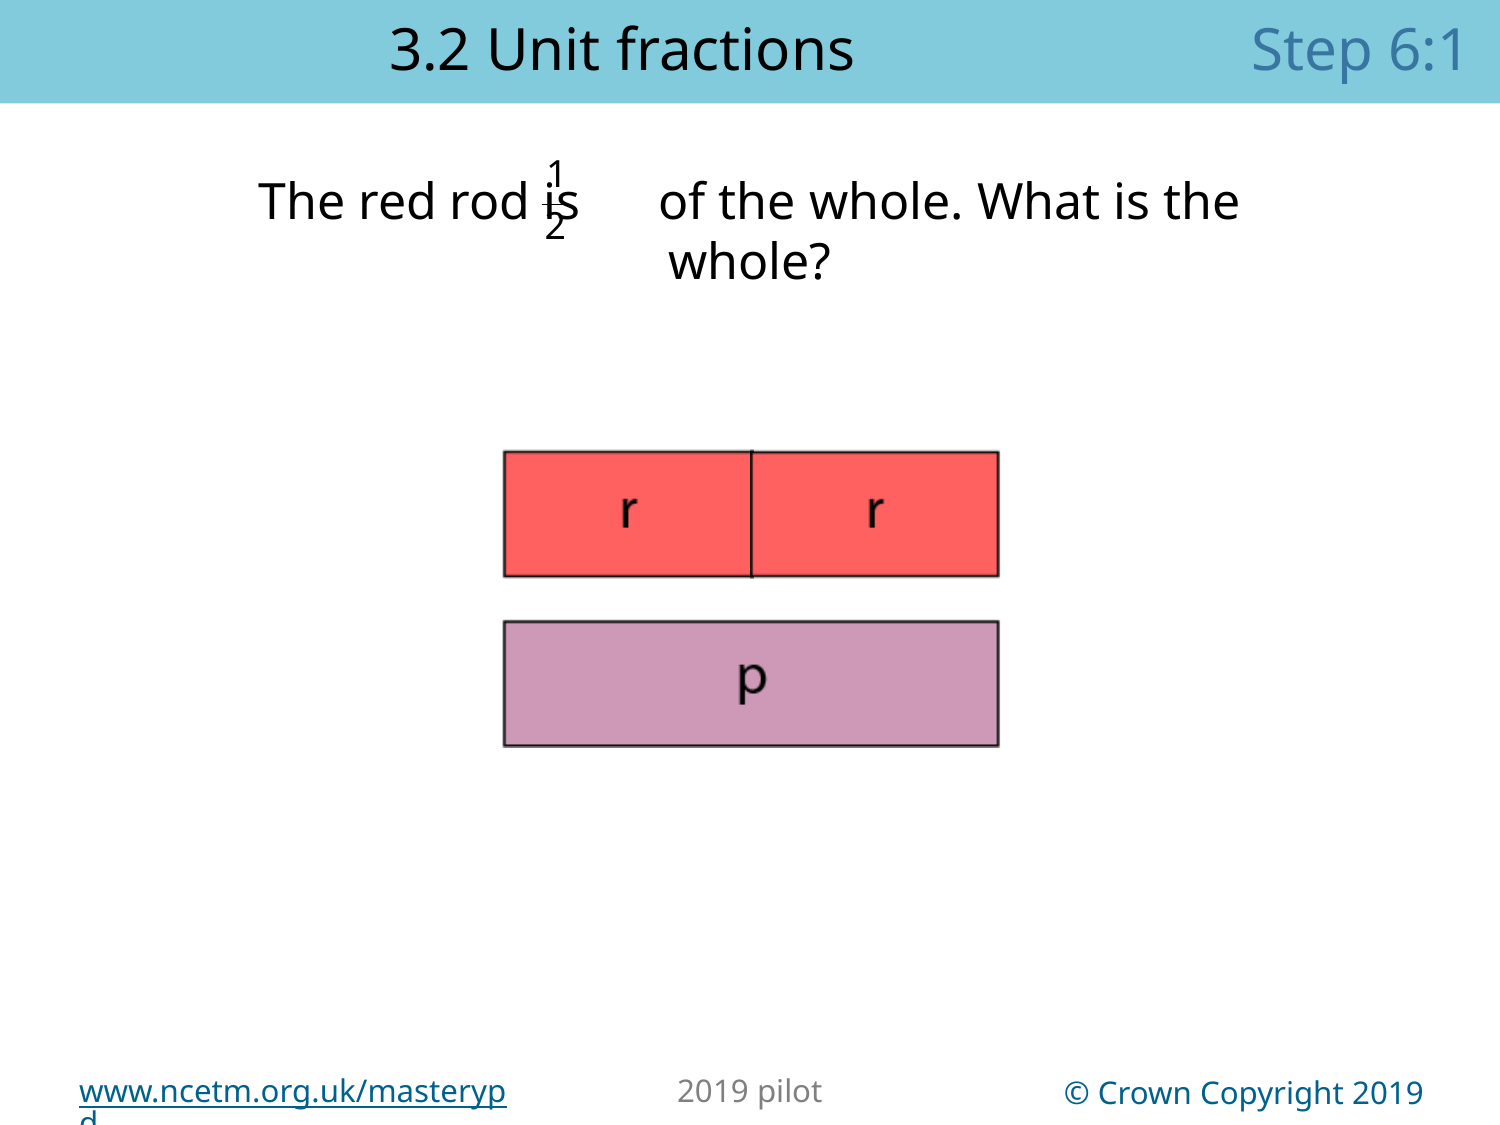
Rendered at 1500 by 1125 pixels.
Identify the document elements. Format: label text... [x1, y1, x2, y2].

picture [101, 606, 1399, 748]
picture [499, 437, 1350, 595]
list 3.2 Unit fractions Step 6:1 [0, 0, 1500, 104]
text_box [538, 153, 572, 246]
text_box The red rod is of the whole. What is the whole? [192, 162, 1308, 298]
